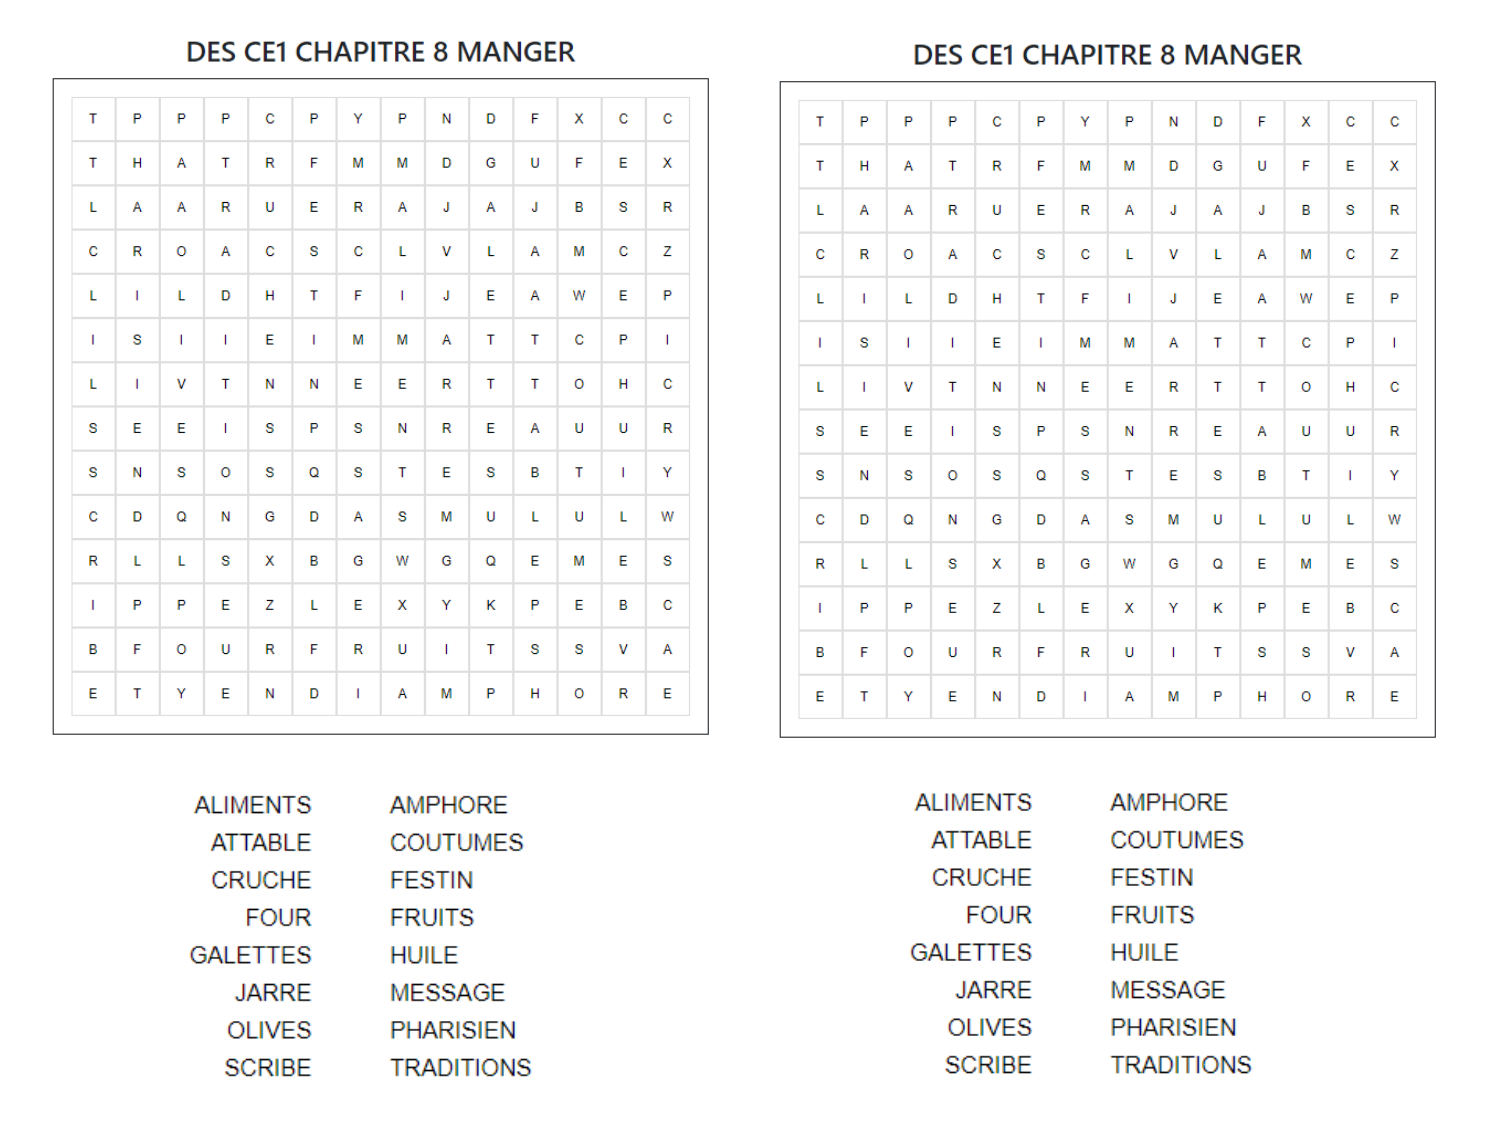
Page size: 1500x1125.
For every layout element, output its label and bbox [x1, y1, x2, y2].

picture [29, 30, 732, 736]
picture [856, 745, 1293, 1110]
picture [756, 34, 1459, 740]
picture [135, 748, 573, 1113]
